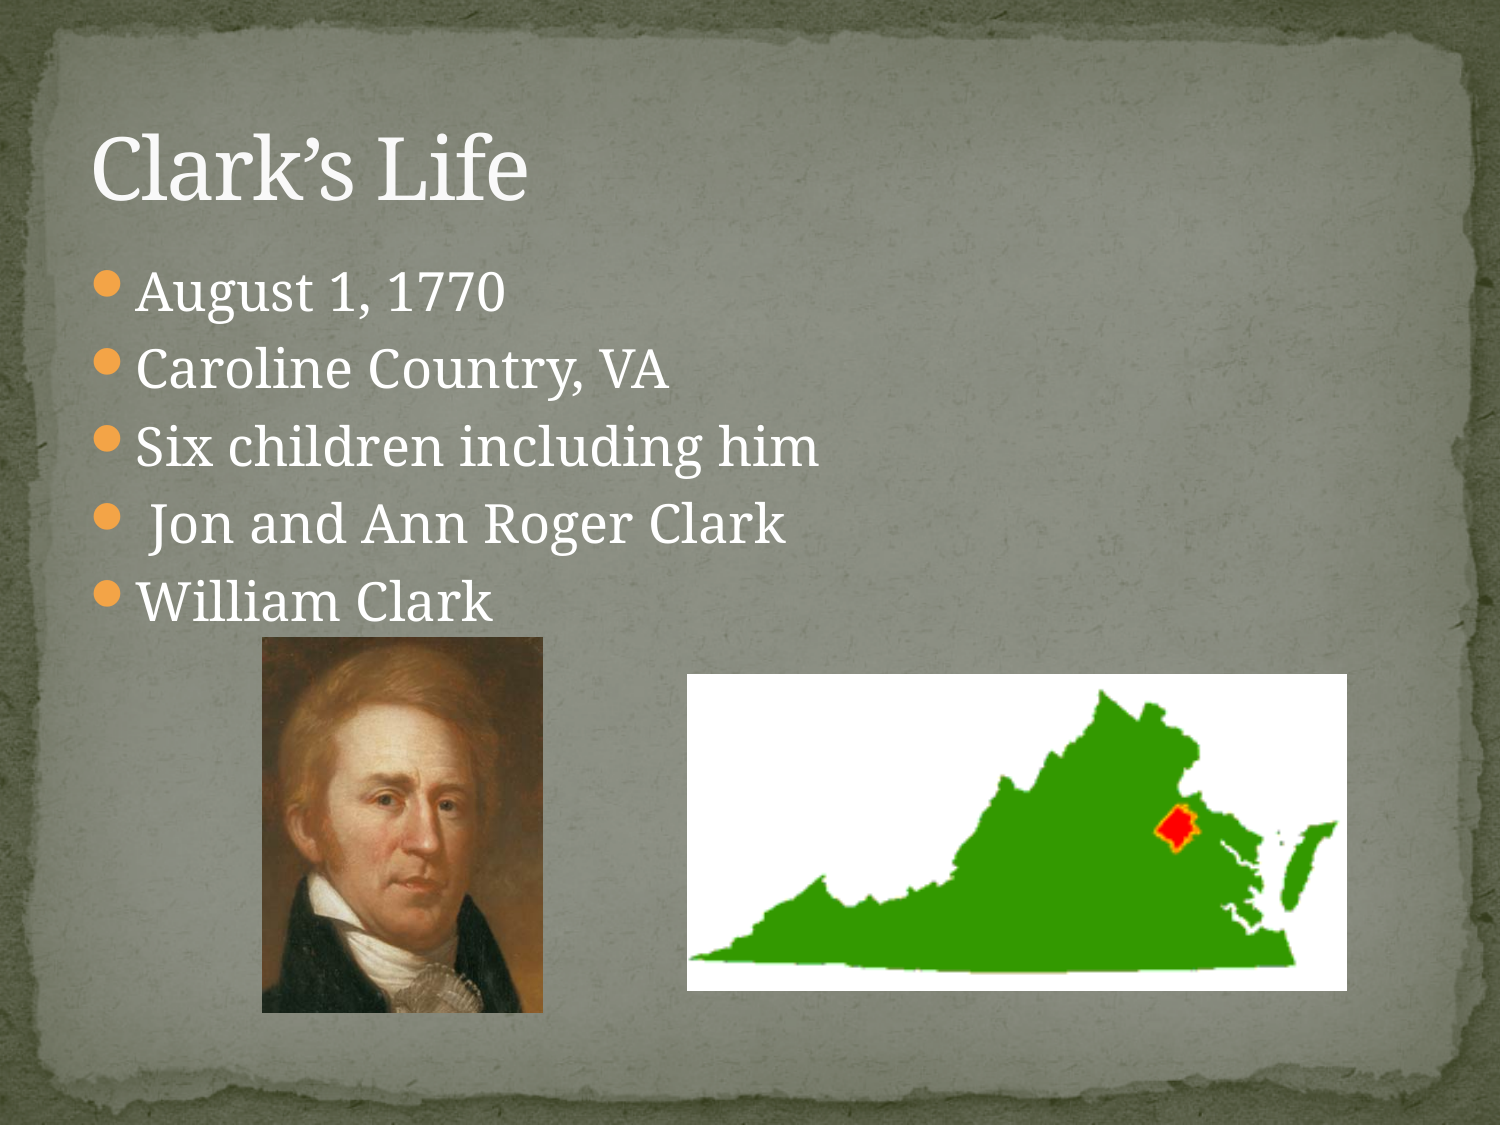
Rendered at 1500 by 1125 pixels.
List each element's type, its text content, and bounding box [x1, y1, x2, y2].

list August 1, 1770 Caroline Country, VA Six children including him Jon and Ann Roger Clark William Clark [75, 249, 1425, 1000]
picture [687, 674, 1347, 991]
picture [262, 637, 543, 1013]
title Clark’s Life [74, 24, 1425, 225]
